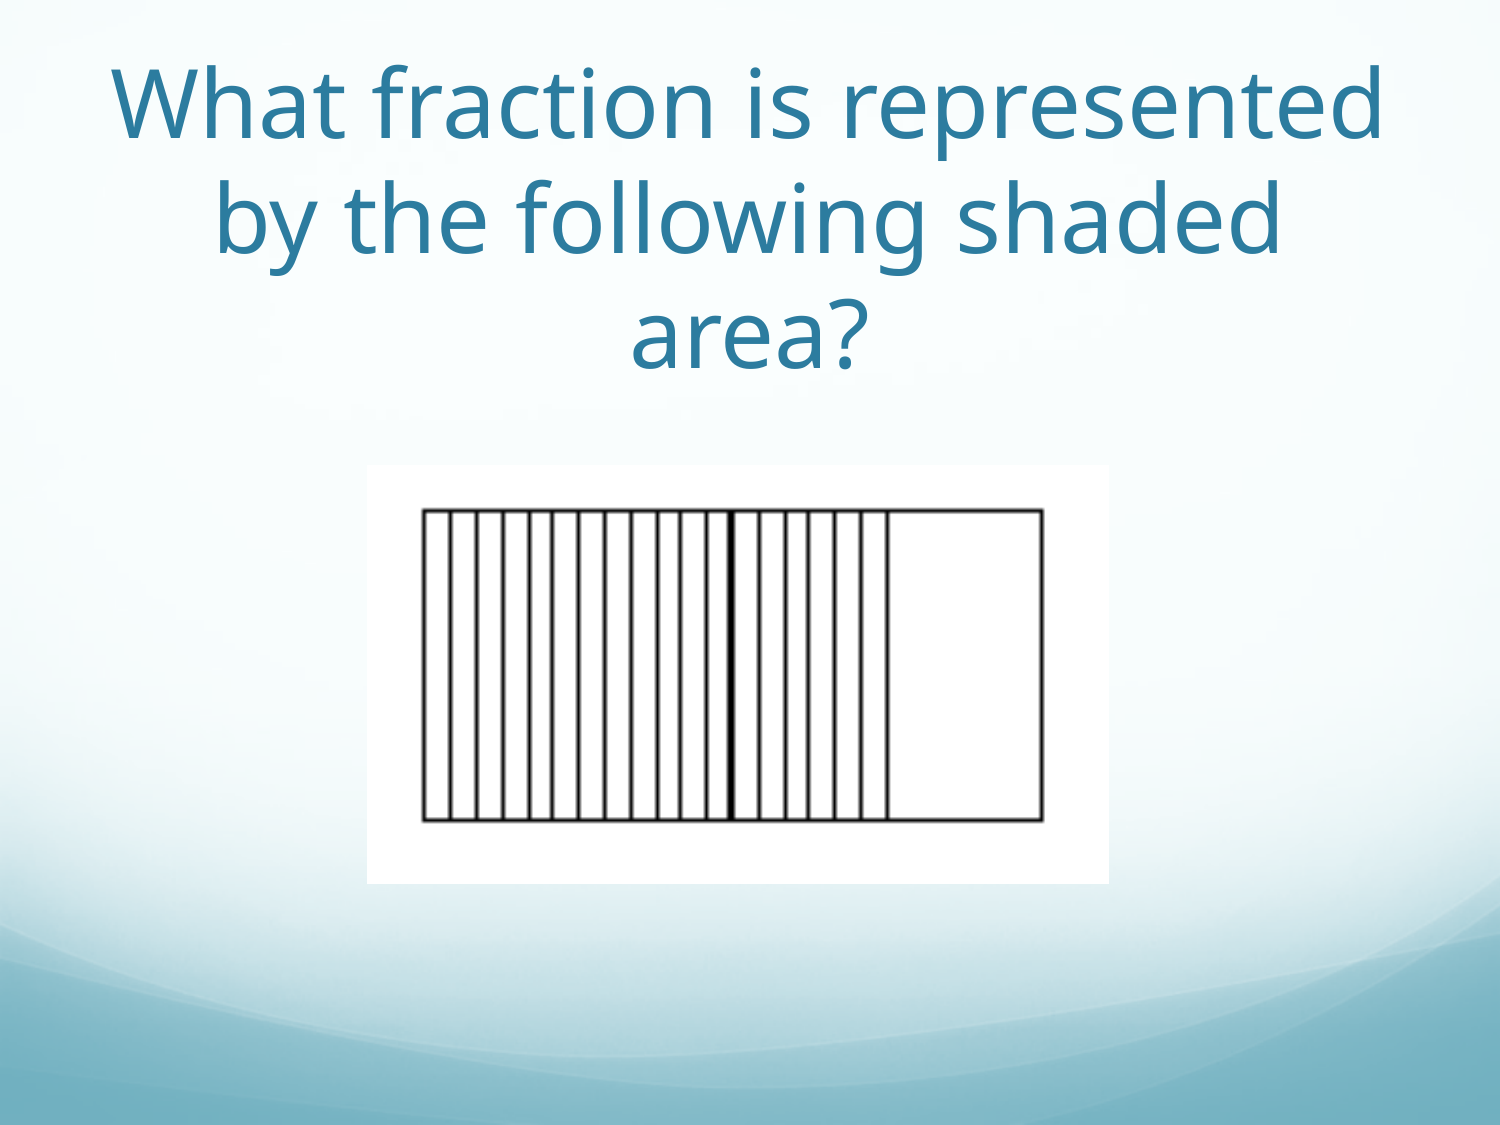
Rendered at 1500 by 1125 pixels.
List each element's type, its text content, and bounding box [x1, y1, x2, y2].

picture [367, 465, 1110, 885]
title What fraction is represented by the following shaded area? [90, 17, 1410, 396]
